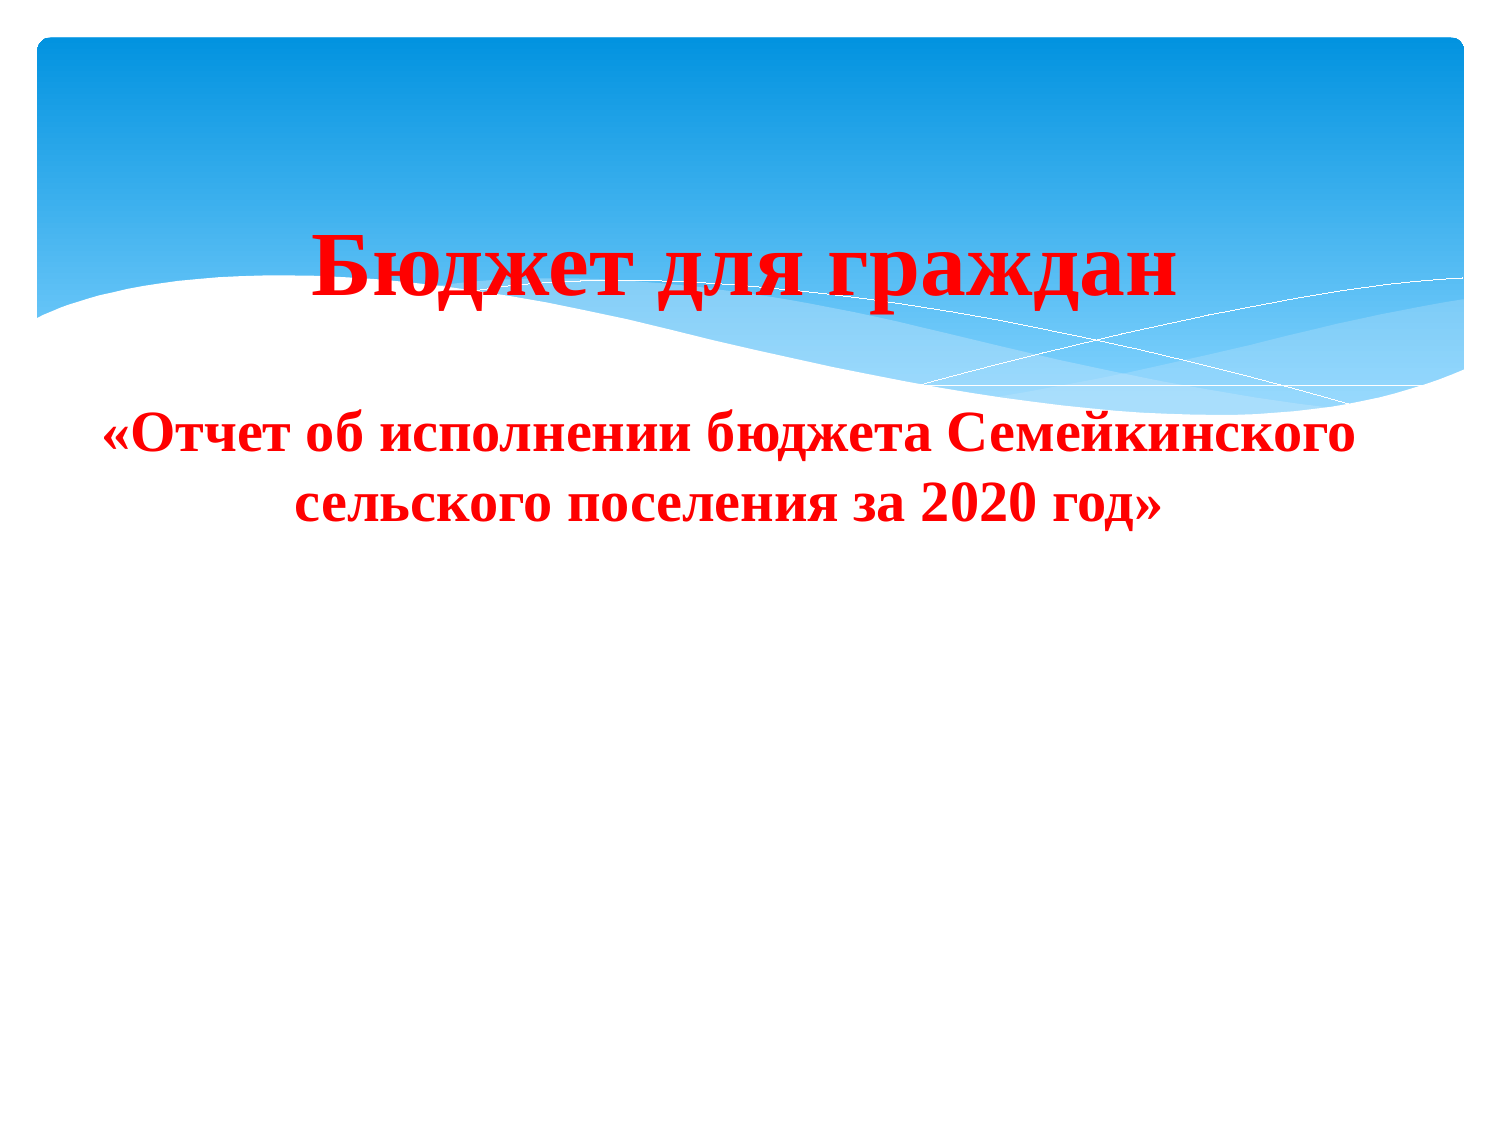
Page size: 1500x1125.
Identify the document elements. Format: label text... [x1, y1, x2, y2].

text_box Бюджет для граждан [0, 196, 1496, 321]
text_box «Отчет об исполнении бюджета Семейкинского сельского поселения за 2020 год» [0, 385, 1459, 575]
